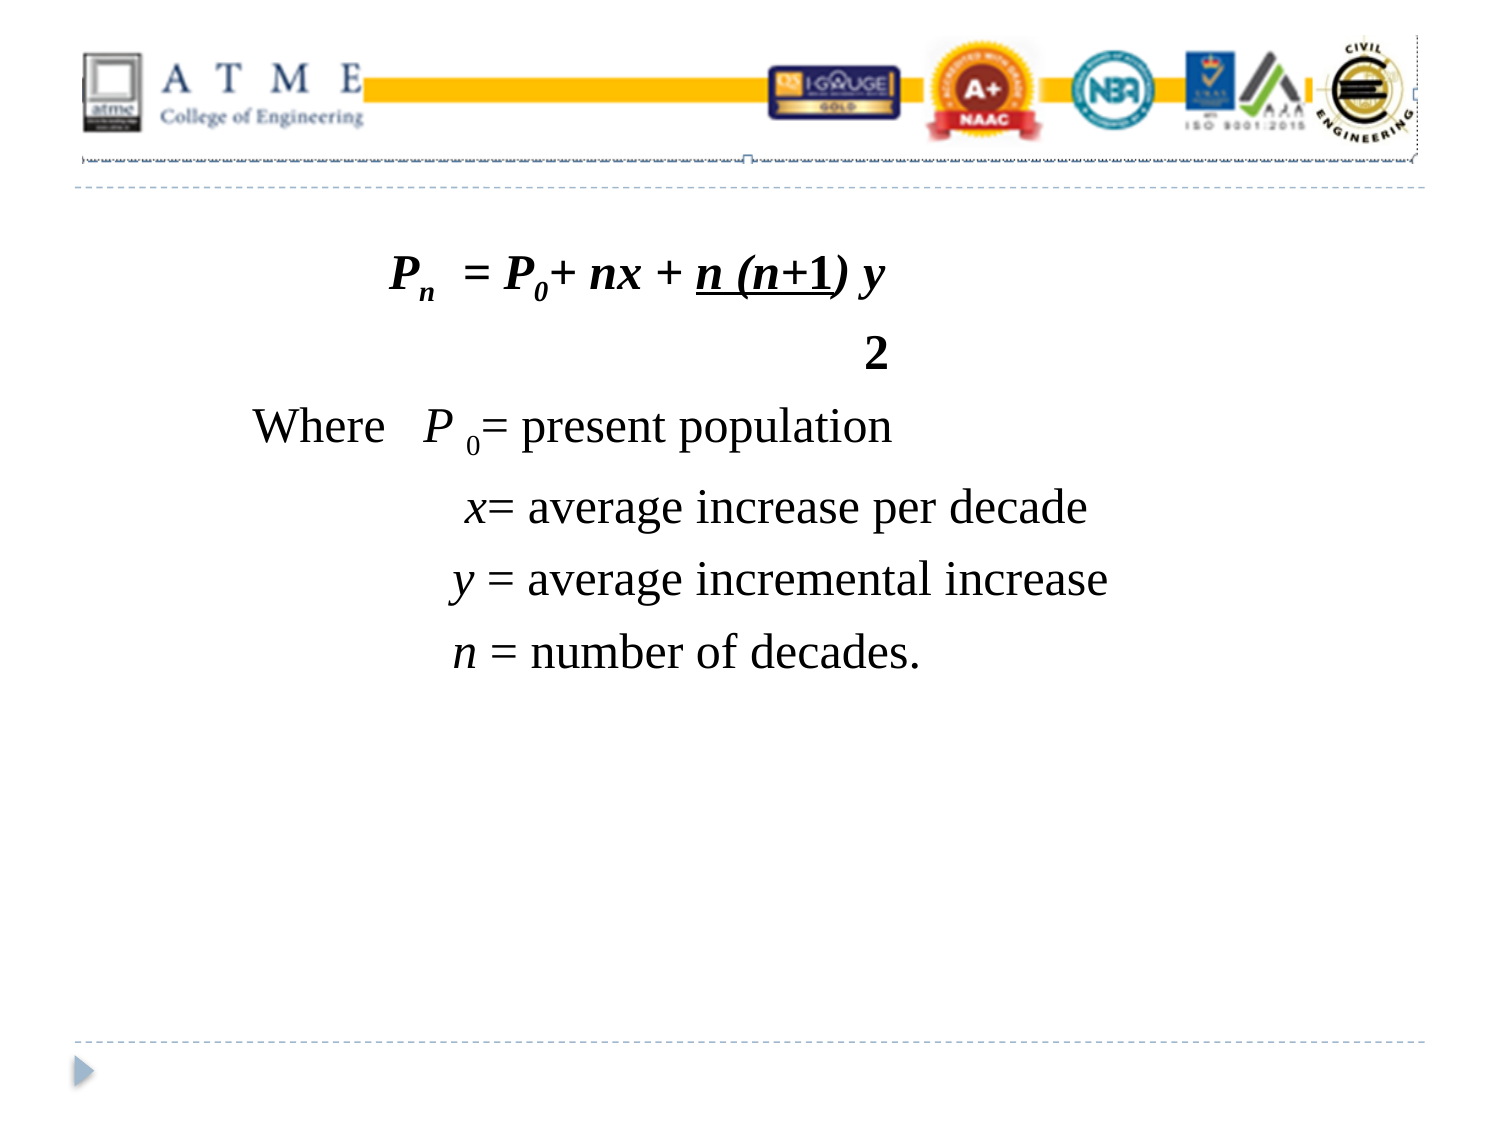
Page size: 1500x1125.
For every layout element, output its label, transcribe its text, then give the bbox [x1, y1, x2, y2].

list Pn = P0+ nx + n (n+1) y 2 Where P 0= present population x= average increase per decade y = average incremental increase n = number of decades. [75, 231, 1425, 1005]
picture [82, 35, 1418, 164]
